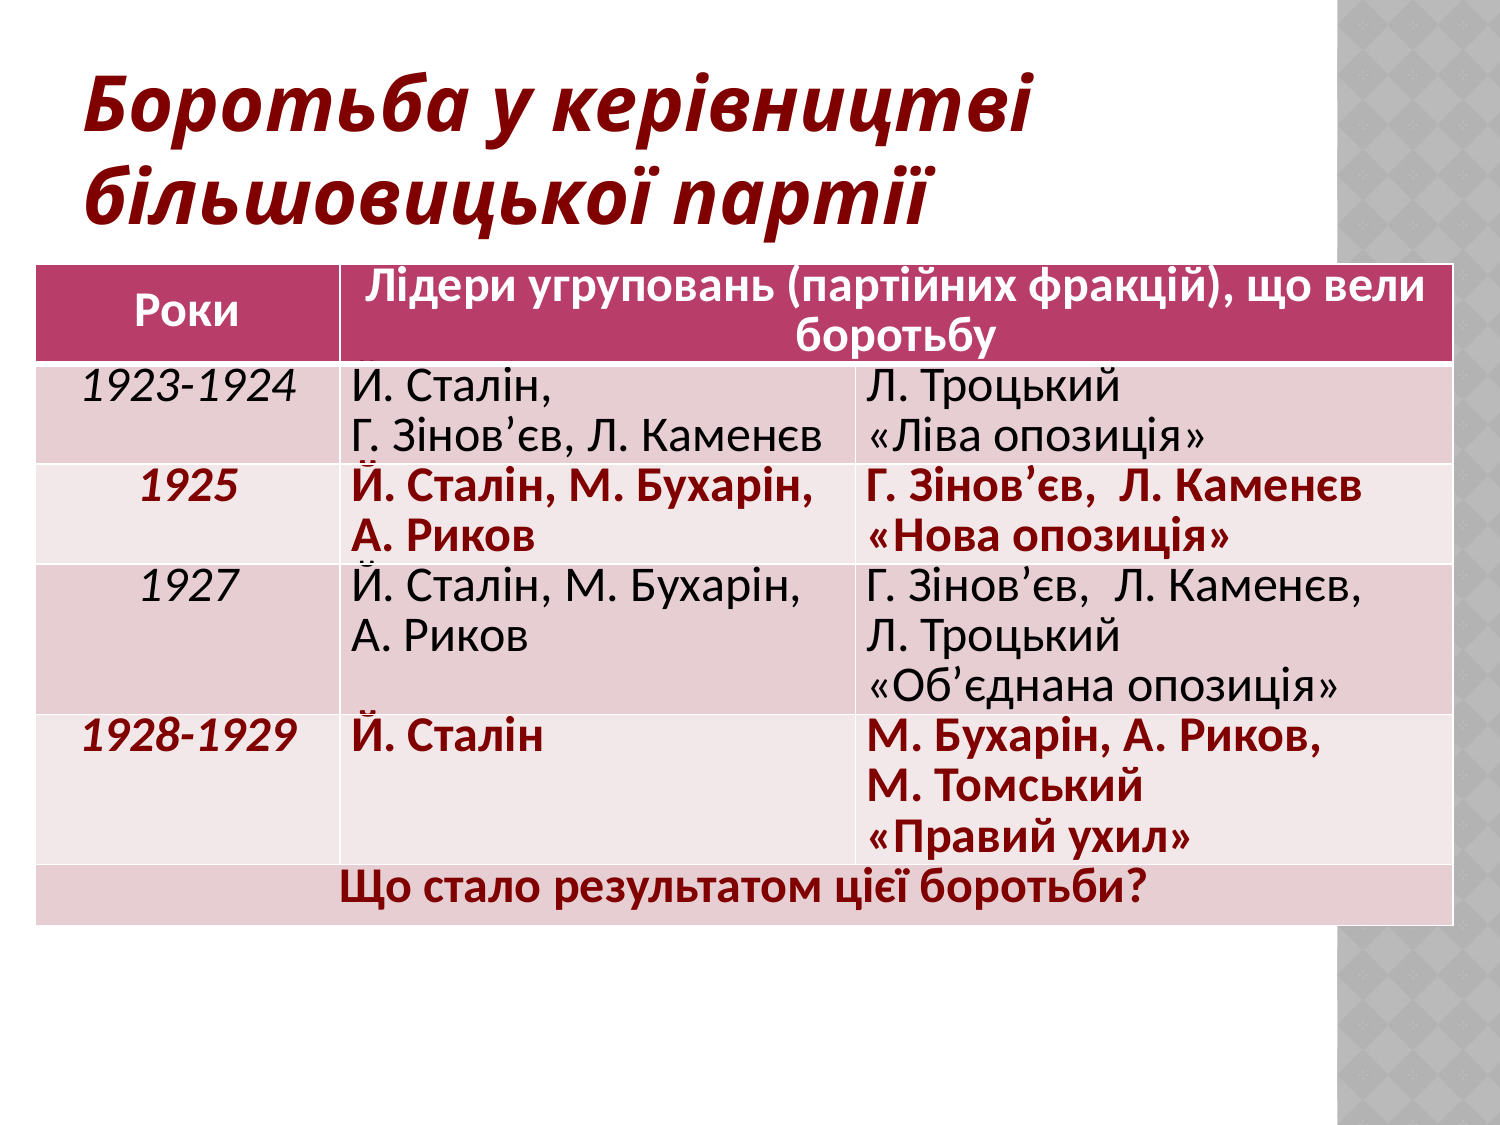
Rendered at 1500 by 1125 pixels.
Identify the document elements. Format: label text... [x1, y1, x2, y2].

table_cell Й. Сталін, М. Бухарін, А. Риков [341, 565, 855, 714]
table_cell Й. Сталін, М. Бухарін, А. Риков [341, 465, 855, 563]
table_cell 1923-1924 [36, 367, 339, 463]
table_cell Л. Троцький «Ліва опозиція» [856, 367, 1452, 463]
table_header Лідери угруповань (партійних фракцій), що вели боротьбу [341, 265, 1452, 361]
table_cell 1927 [36, 565, 339, 714]
table_cell 1928-1929 [36, 715, 339, 864]
table_cell Г. Зінов’єв, Л. Каменєв «Нова опозиція» [856, 465, 1452, 563]
table_header Роки [36, 265, 339, 361]
table_cell М. Бухарін, А. Риков, М. Томський «Правий ухил» [856, 715, 1452, 864]
title Боротьба у керівництві більшовицької партії [75, 52, 1263, 240]
table_cell 1925 [36, 465, 339, 563]
table_cell Г. Зінов’єв, Л. Каменєв, Л. Троцький «Об’єднана опозиція» [856, 565, 1452, 714]
table_cell Й. Сталін, Г. Зінов’єв, Л. Каменєв [341, 367, 855, 463]
table_cell Що стало результатом цієї боротьби? [36, 865, 1452, 925]
table_cell Й. Сталін [341, 715, 855, 864]
